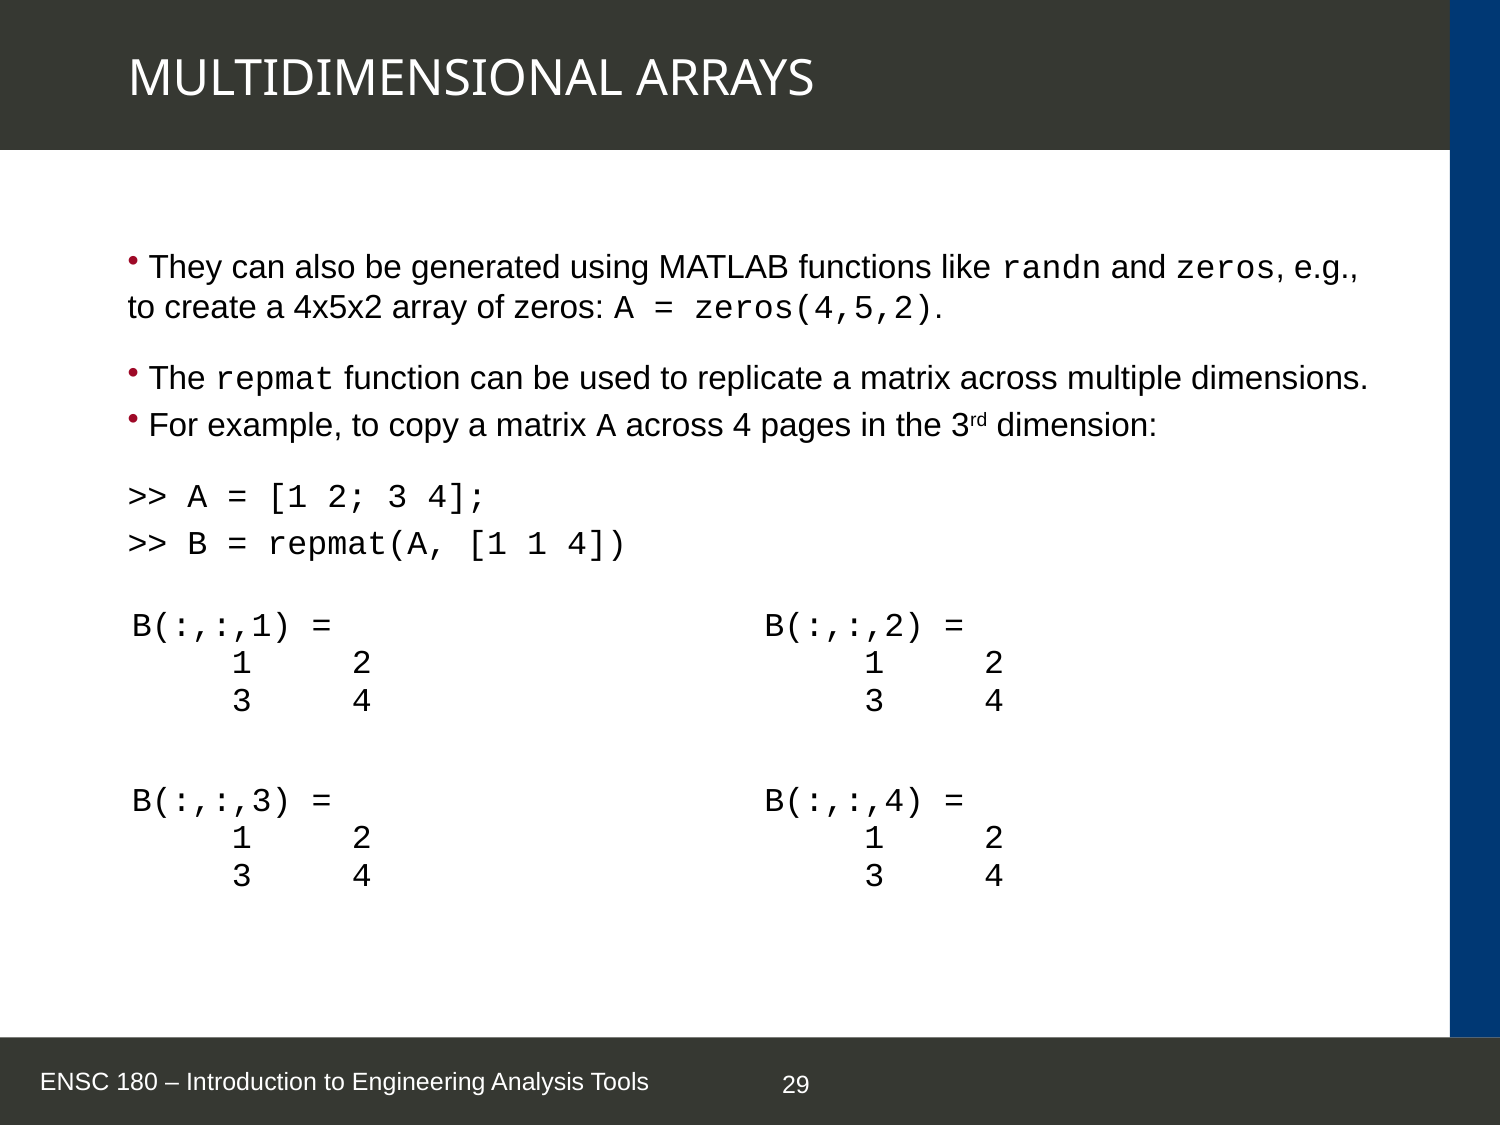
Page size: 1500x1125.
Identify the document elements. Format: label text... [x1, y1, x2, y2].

title MULTIDIMENSIONAL ARRAYS [112, 37, 1450, 138]
footer ENSC 180 – Introduction to Engineering Analysis Tools [24, 1057, 740, 1113]
table_cell B(:,:,4) = 1 2 3 4 [749, 776, 1382, 911]
table_header B(:,:,1) = 1 2 3 4 [117, 601, 749, 776]
list They can also be generated using MATLAB functions like randn and zeros, e.g., to create a 4x5x2 array of zeros: A = zeros(4,5,2). The repmat function can be used to replicate a matrix across multiple dimensions. For example, to copy a matrix A across 4 pages in the 3rd dimension: >> A = [1 2; 3 4]; >> B = repmat(A, [1 1 4]) [112, 237, 1388, 1029]
table_cell B(:,:,3) = 1 2 3 4 [117, 776, 749, 911]
table_header B(:,:,2) = 1 2 3 4 [749, 601, 1382, 776]
